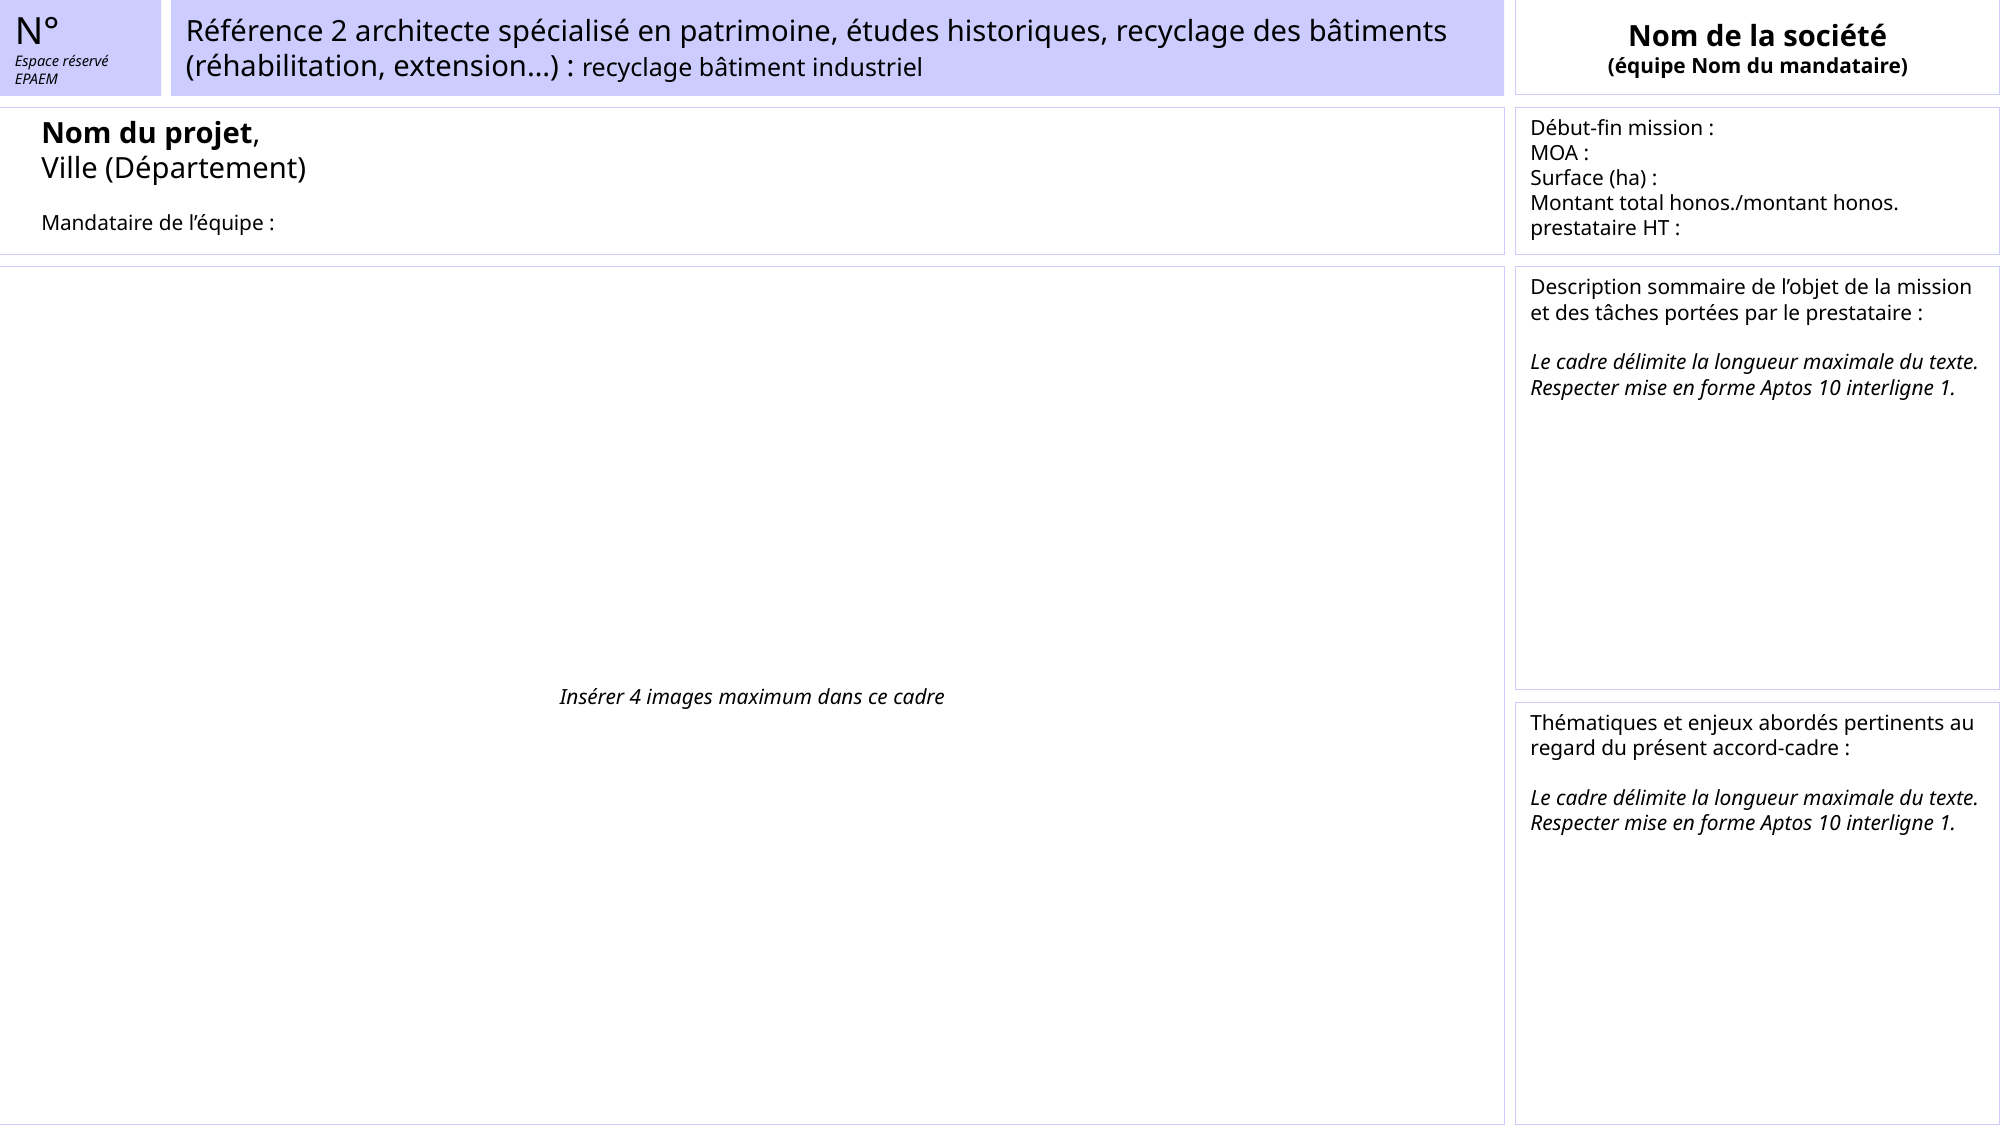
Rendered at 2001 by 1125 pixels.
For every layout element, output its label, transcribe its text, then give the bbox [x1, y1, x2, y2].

text_box Insérer 4 images maximum dans ce cadre [0, 266, 1505, 1125]
text_box N° Espace réservé EPAEM [0, 0, 162, 96]
text_box Référence 2 architecte spécialisé en patrimoine, études historiques, recyclage des bâtiments (réhabilitation, extension…) : recyclage bâtiment industriel [171, 0, 1505, 96]
text_box Début-fin mission : MOA : Surface (ha) : Montant total honos./montant honos. prestataire HT : [1515, 107, 2000, 255]
text_box Nom de la société (équipe Nom du mandataire) [1515, 0, 2000, 95]
text_box Nom du projet, Ville (Département) Mandataire de l’équipe : [0, 107, 1505, 255]
text_box Description sommaire de l’objet de la mission et des tâches portées par le prestataire : Le cadre délimite la longueur maximale du texte. Respecter mise en forme Aptos 10 interligne 1. [1515, 266, 2000, 690]
text_box Thématiques et enjeux abordés pertinents au regard du présent accord-cadre : Le cadre délimite la longueur maximale du texte. Respecter mise en forme Aptos 10 interligne 1. [1515, 702, 2000, 1125]
